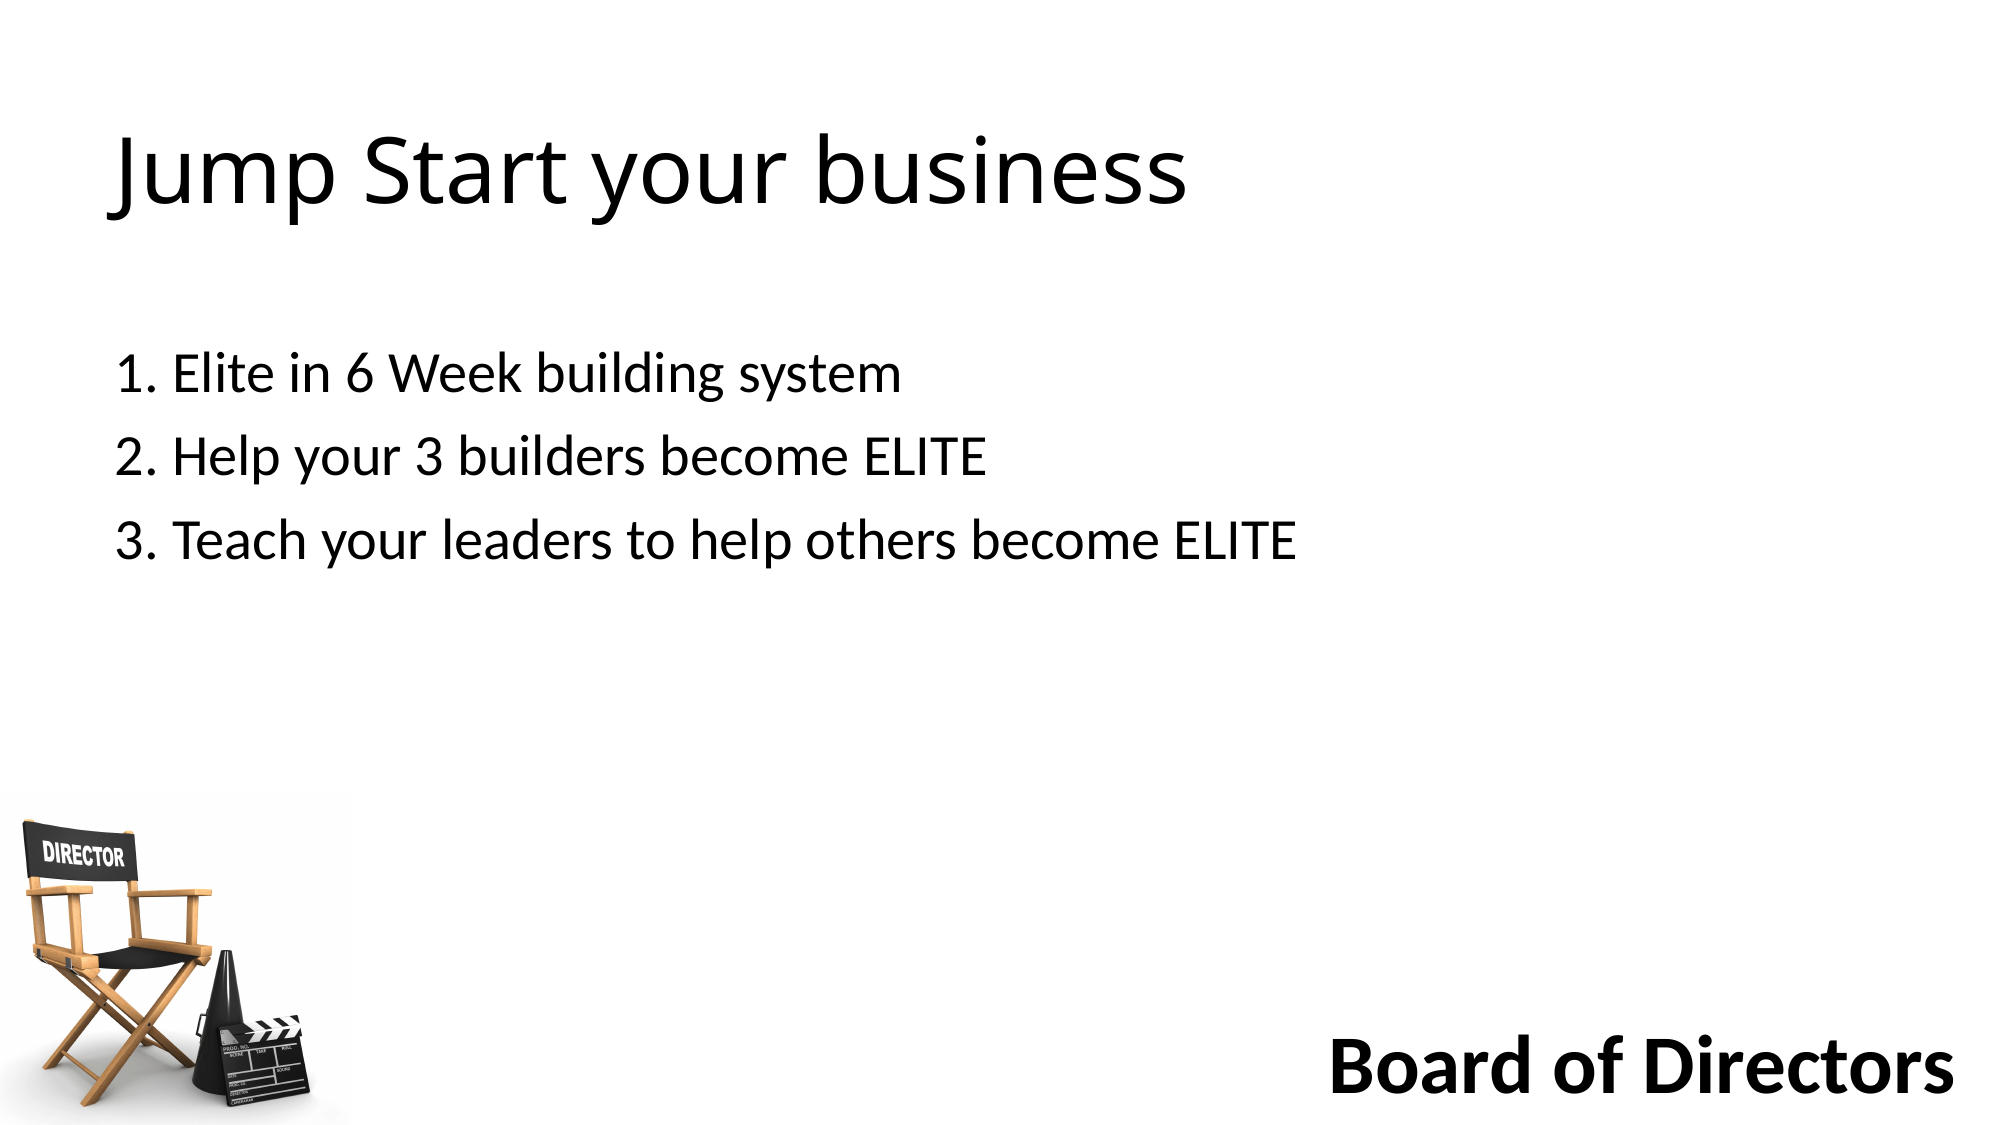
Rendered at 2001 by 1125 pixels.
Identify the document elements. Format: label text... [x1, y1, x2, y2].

picture [0, 788, 353, 1125]
title Jump Start your business [99, 97, 1900, 250]
list 1. Elite in 6 Week building system 2. Help your 3 builders become ELITE 3. Teach your leaders to help others become ELITE [99, 334, 1973, 1077]
